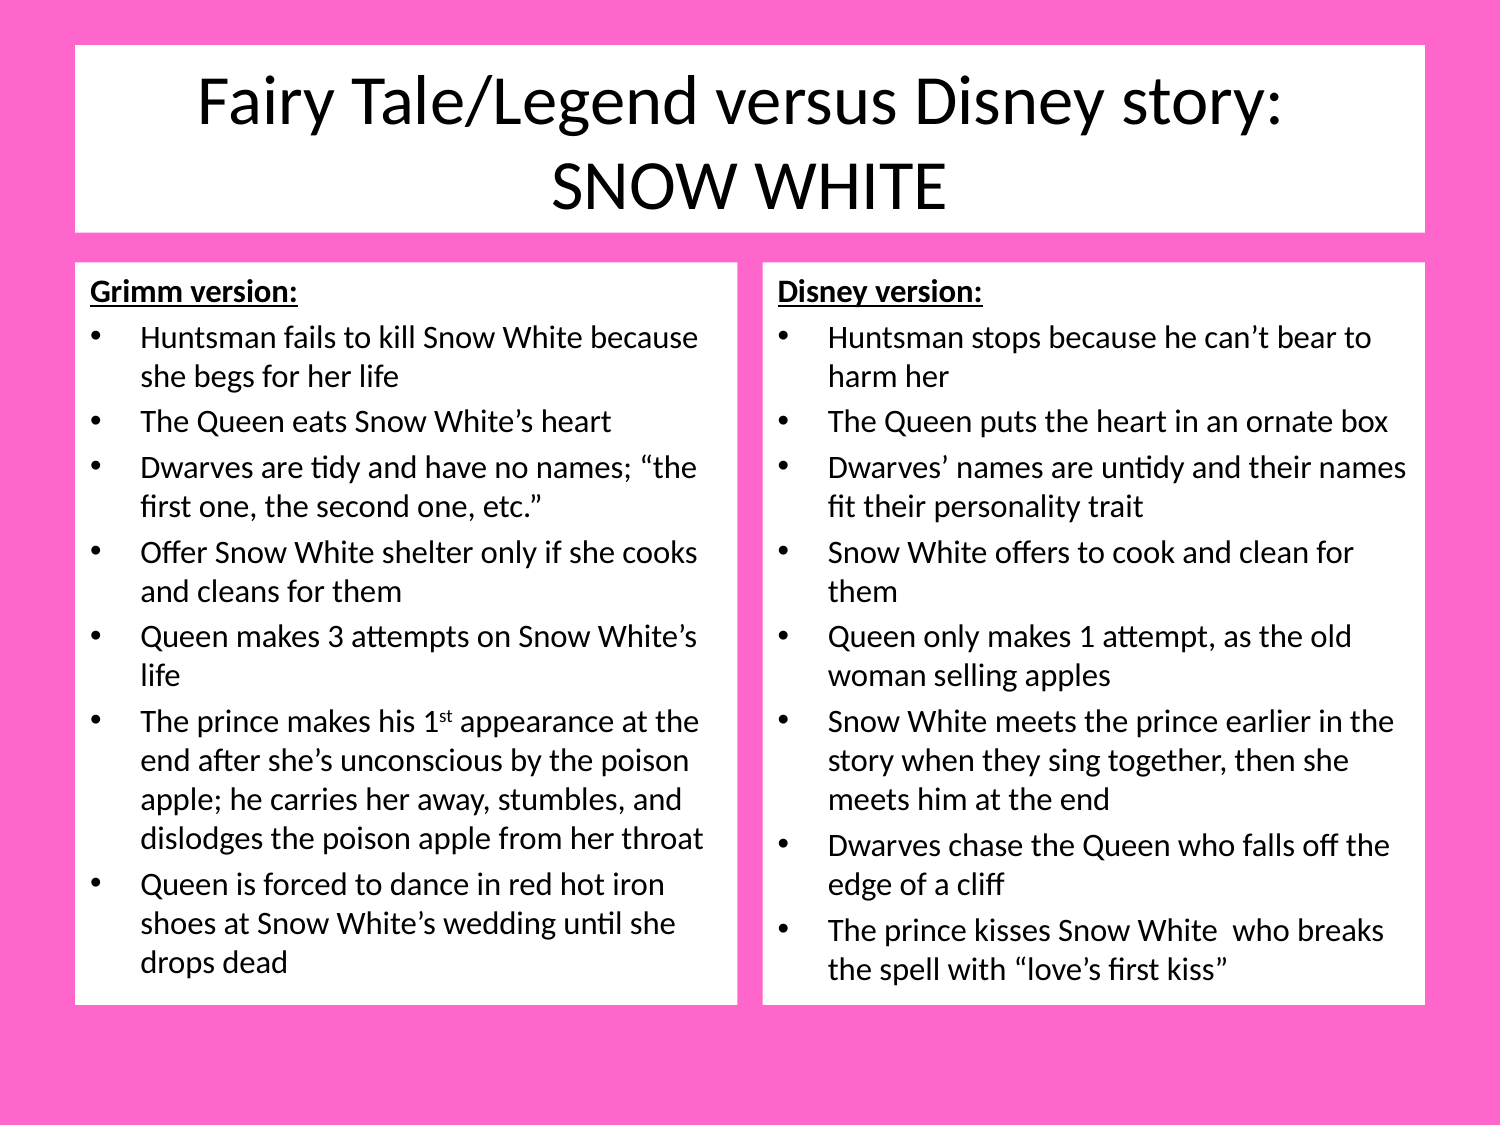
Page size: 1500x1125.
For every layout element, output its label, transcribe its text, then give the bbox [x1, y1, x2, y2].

list Disney version: Huntsman stops because he can’t bear to harm her The Queen puts the heart in an ornate box Dwarves’ names are untidy and their names fit their personality trait Snow White offers to cook and clean for them Queen only makes 1 attempt, as the old woman selling apples Snow White meets the prince earlier in the story when they sing together, then she meets him at the end Dwarves chase the Queen who falls off the edge of a cliff The prince kisses Snow White who breaks the spell with “love’s first kiss” [762, 262, 1425, 1005]
list Grimm version: Huntsman fails to kill Snow White because she begs for her life The Queen eats Snow White’s heart Dwarves are tidy and have no names; “the first one, the second one, etc.” Offer Snow White shelter only if she cooks and cleans for them Queen makes 3 attempts on Snow White’s life The prince makes his 1st appearance at the end after she’s unconscious by the poison apple; he carries her away, stumbles, and dislodges the poison apple from her throat Queen is forced to dance in red hot iron shoes at Snow White’s wedding until she drops dead [75, 262, 738, 1005]
title Fairy Tale/Legend versus Disney story: SNOW WHITE [75, 45, 1425, 233]
